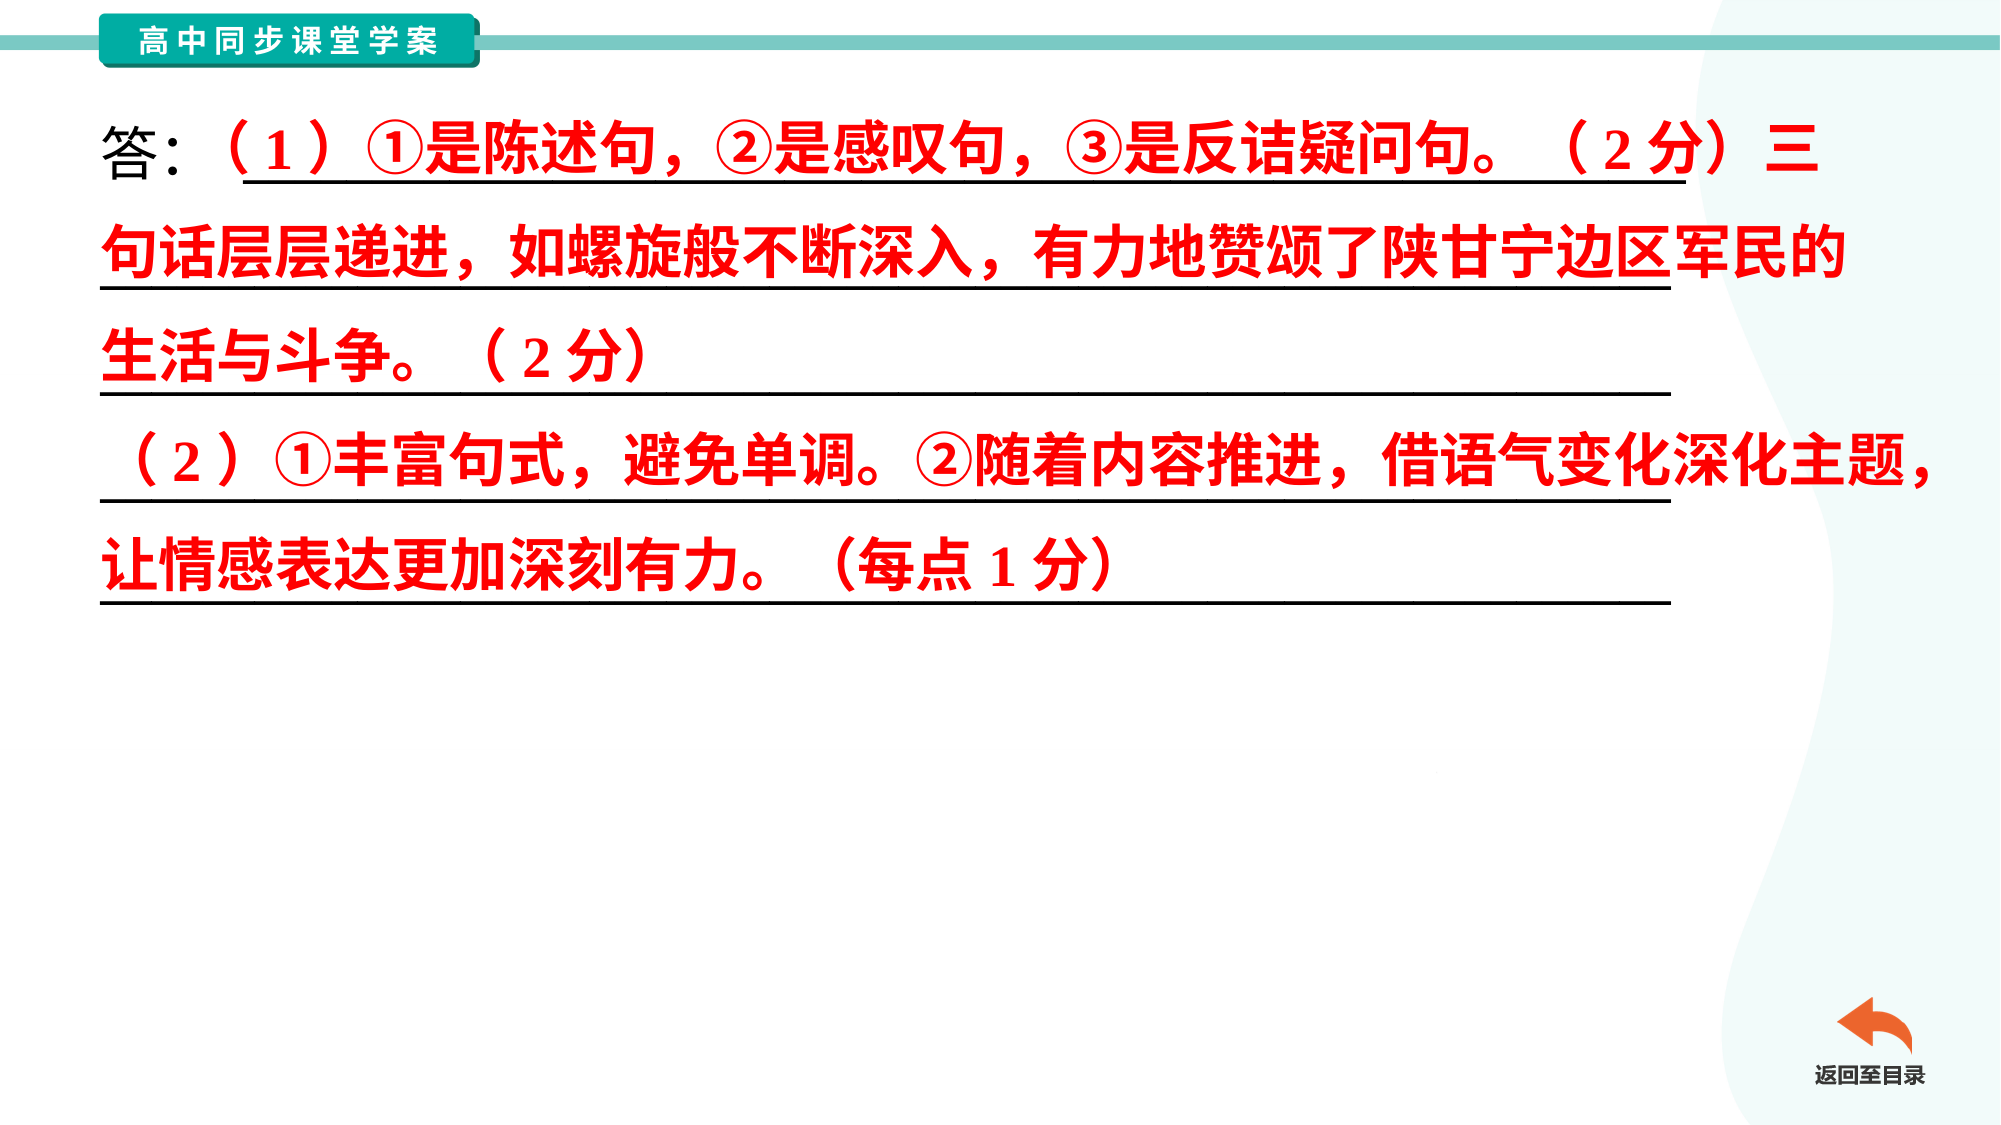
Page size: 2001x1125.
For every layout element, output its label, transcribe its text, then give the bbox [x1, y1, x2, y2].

text_box 答： ________________________________________________________ _____________________________________________________________ _____________________________________________________________ _____________________________________________________________ _____________________________________________________________ [100, 586, 1899, 593]
picture [0, 0, 2000, 1125]
text_box （1）①是陈述句，②是感叹句，③是反诘疑问句。（2分）三 句话层层递进，如螺旋般不断深入，有力地赞颂了陕甘宁边区军民的 生活与斗争。（2分） （2）①丰富句式，避免单调。②随着内容推进，借语气变化深化主题， 让情感表达更加深刻有力。（每点1分） [100, 76, 1899, 586]
